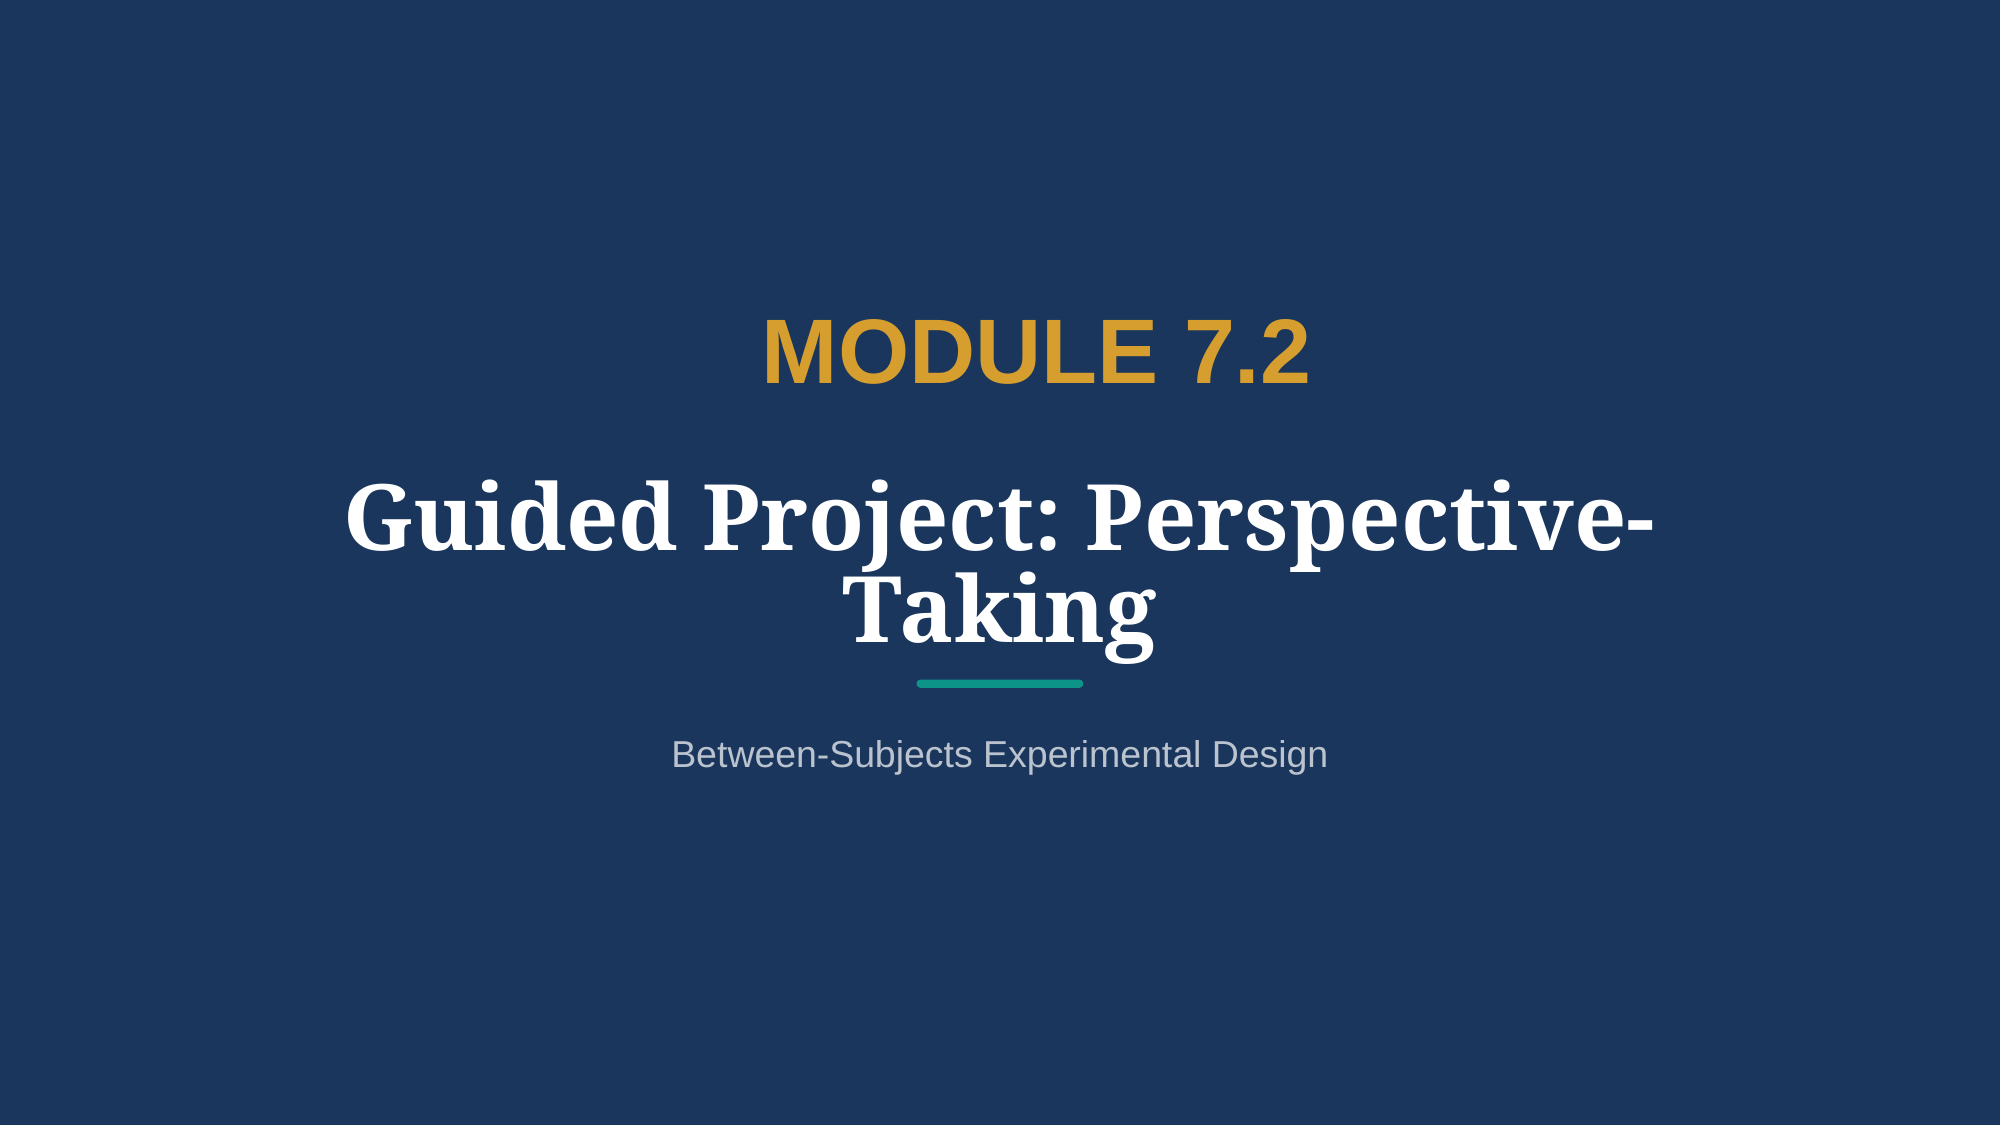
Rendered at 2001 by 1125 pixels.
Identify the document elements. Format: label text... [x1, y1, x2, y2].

text_box Between-Subjects Experimental Design [664, 722, 1336, 776]
text_box Guided Project: Perspective-Taking [285, 477, 1715, 569]
text_box [500, 532, 1500, 593]
text_box MODULE 7.2 [664, 349, 1410, 403]
text_box [916, 679, 1084, 688]
